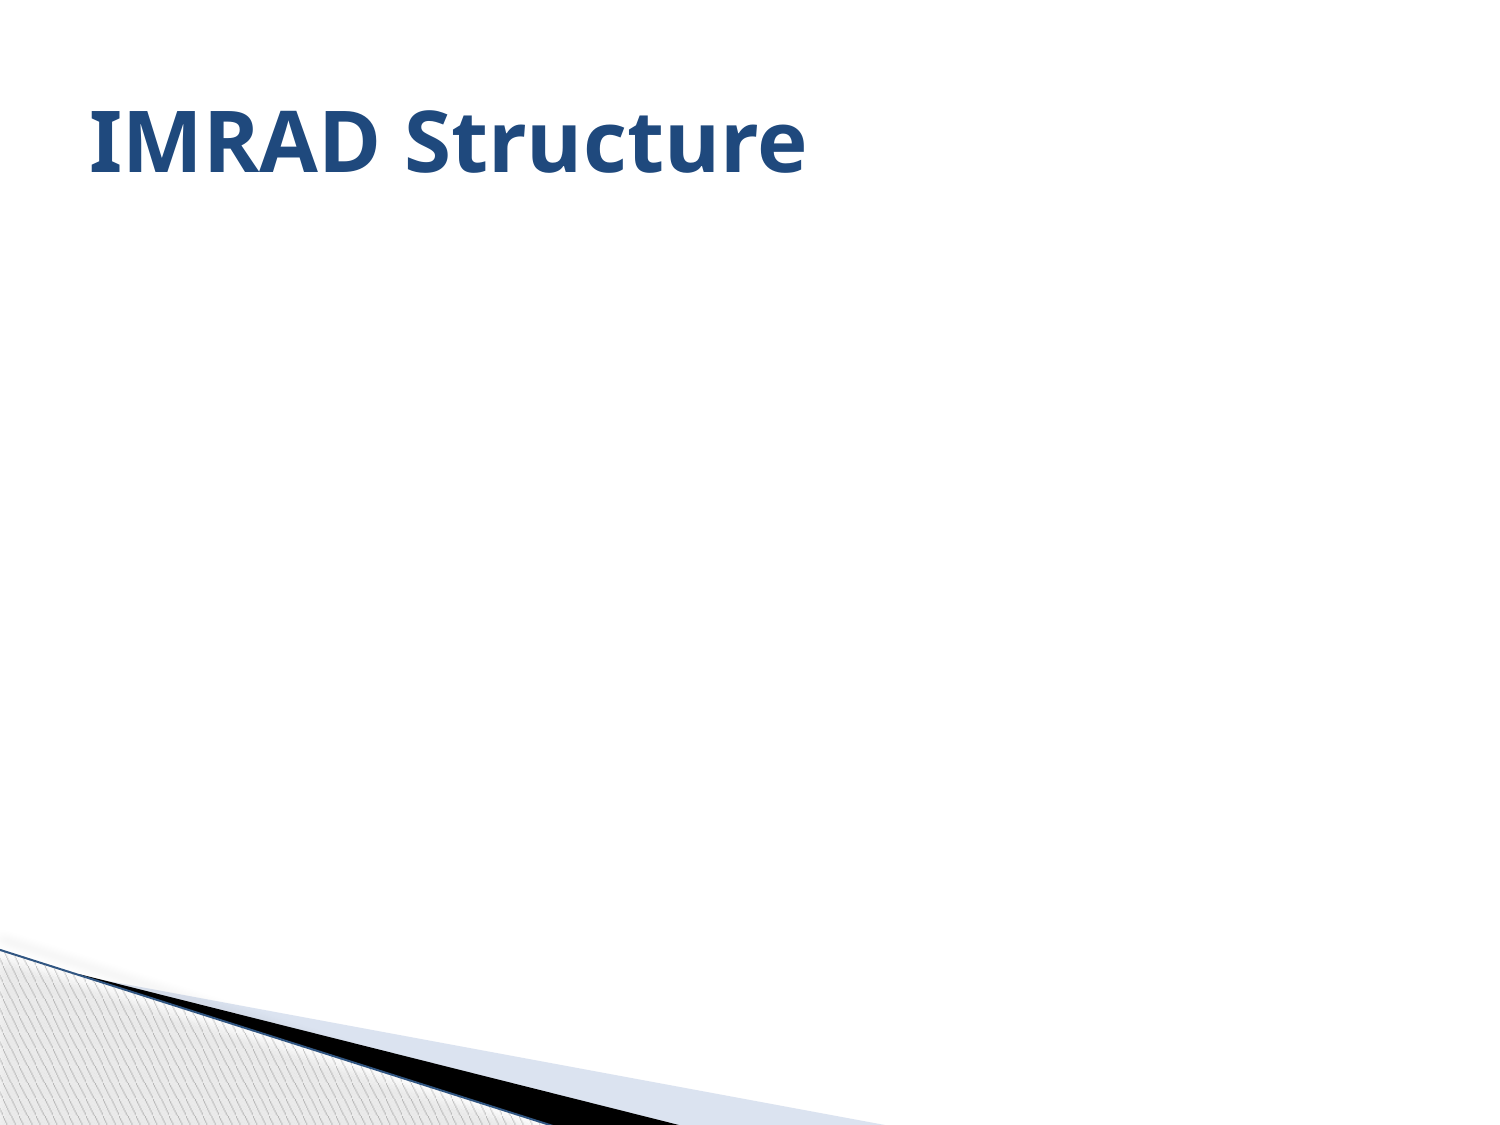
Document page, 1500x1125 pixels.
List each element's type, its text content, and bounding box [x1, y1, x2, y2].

title IMRAD Structure [75, 45, 1425, 233]
